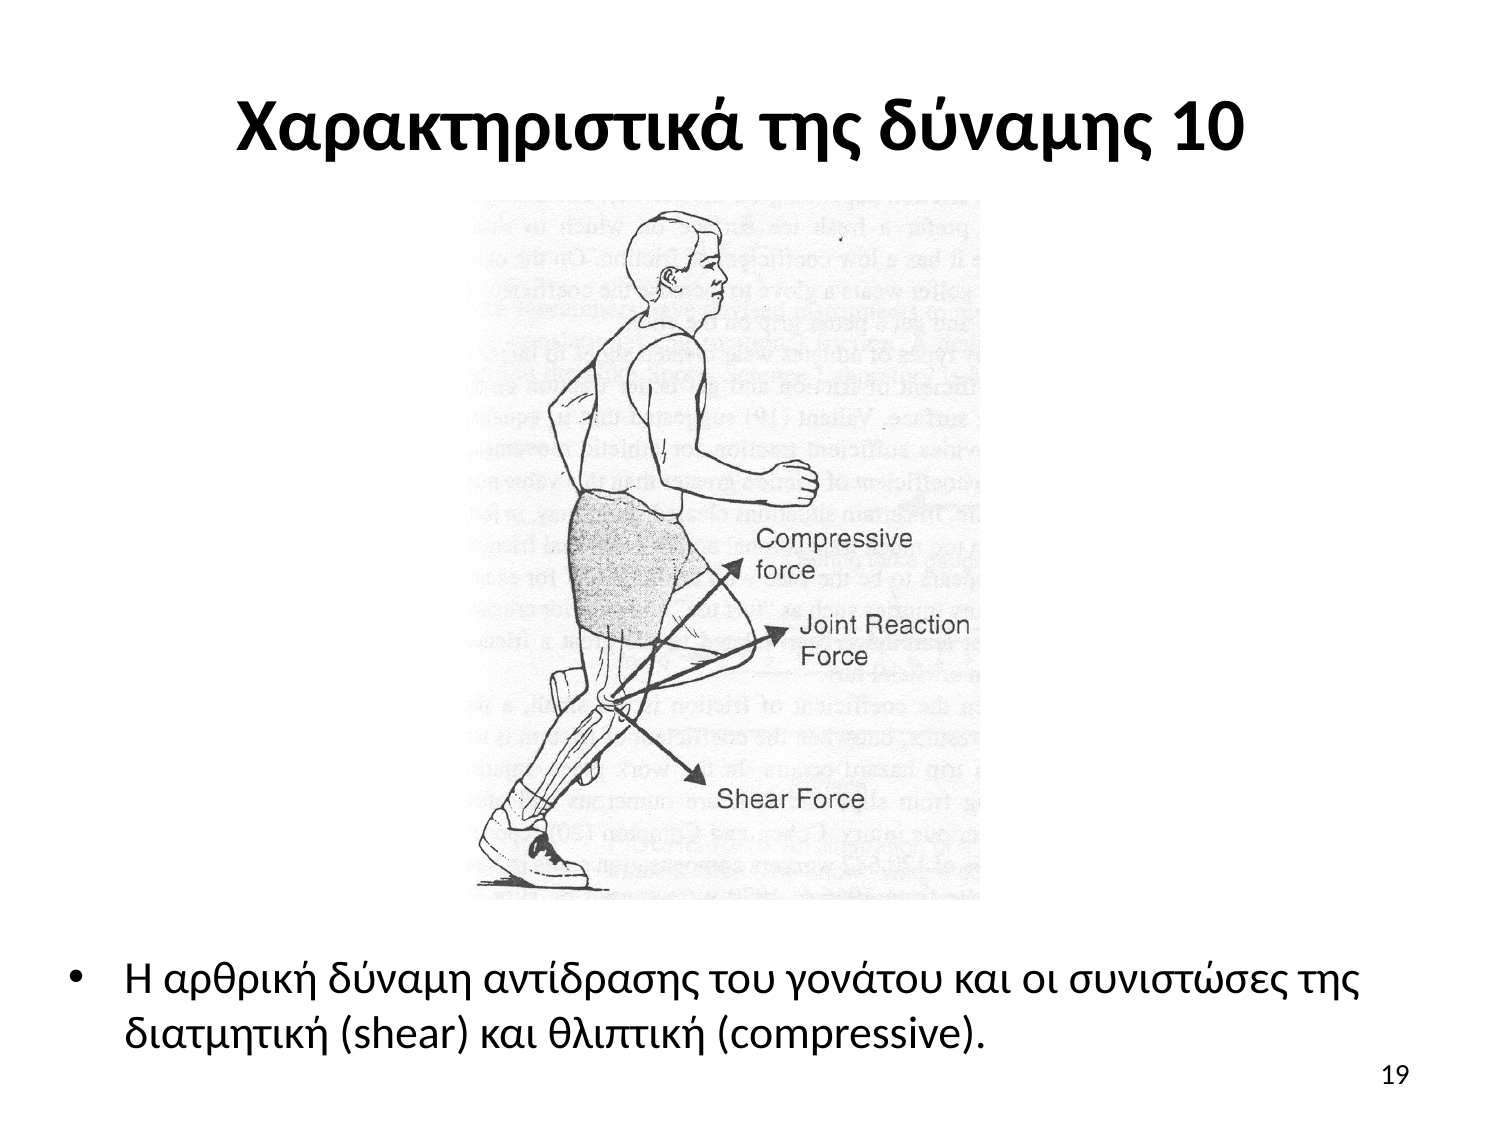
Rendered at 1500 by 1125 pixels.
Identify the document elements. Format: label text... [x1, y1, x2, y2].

list Η αρθρική δύναμη αντίδρασης του γονάτου και οι συνιστώσες της διατμητική (shear) και θλιπτική (compressive). [53, 940, 1459, 1083]
title Χαρακτηριστικά της δύναμης 10 [75, 45, 1425, 197]
slide_number 19 [1074, 1042, 1425, 1103]
picture [466, 200, 980, 901]
